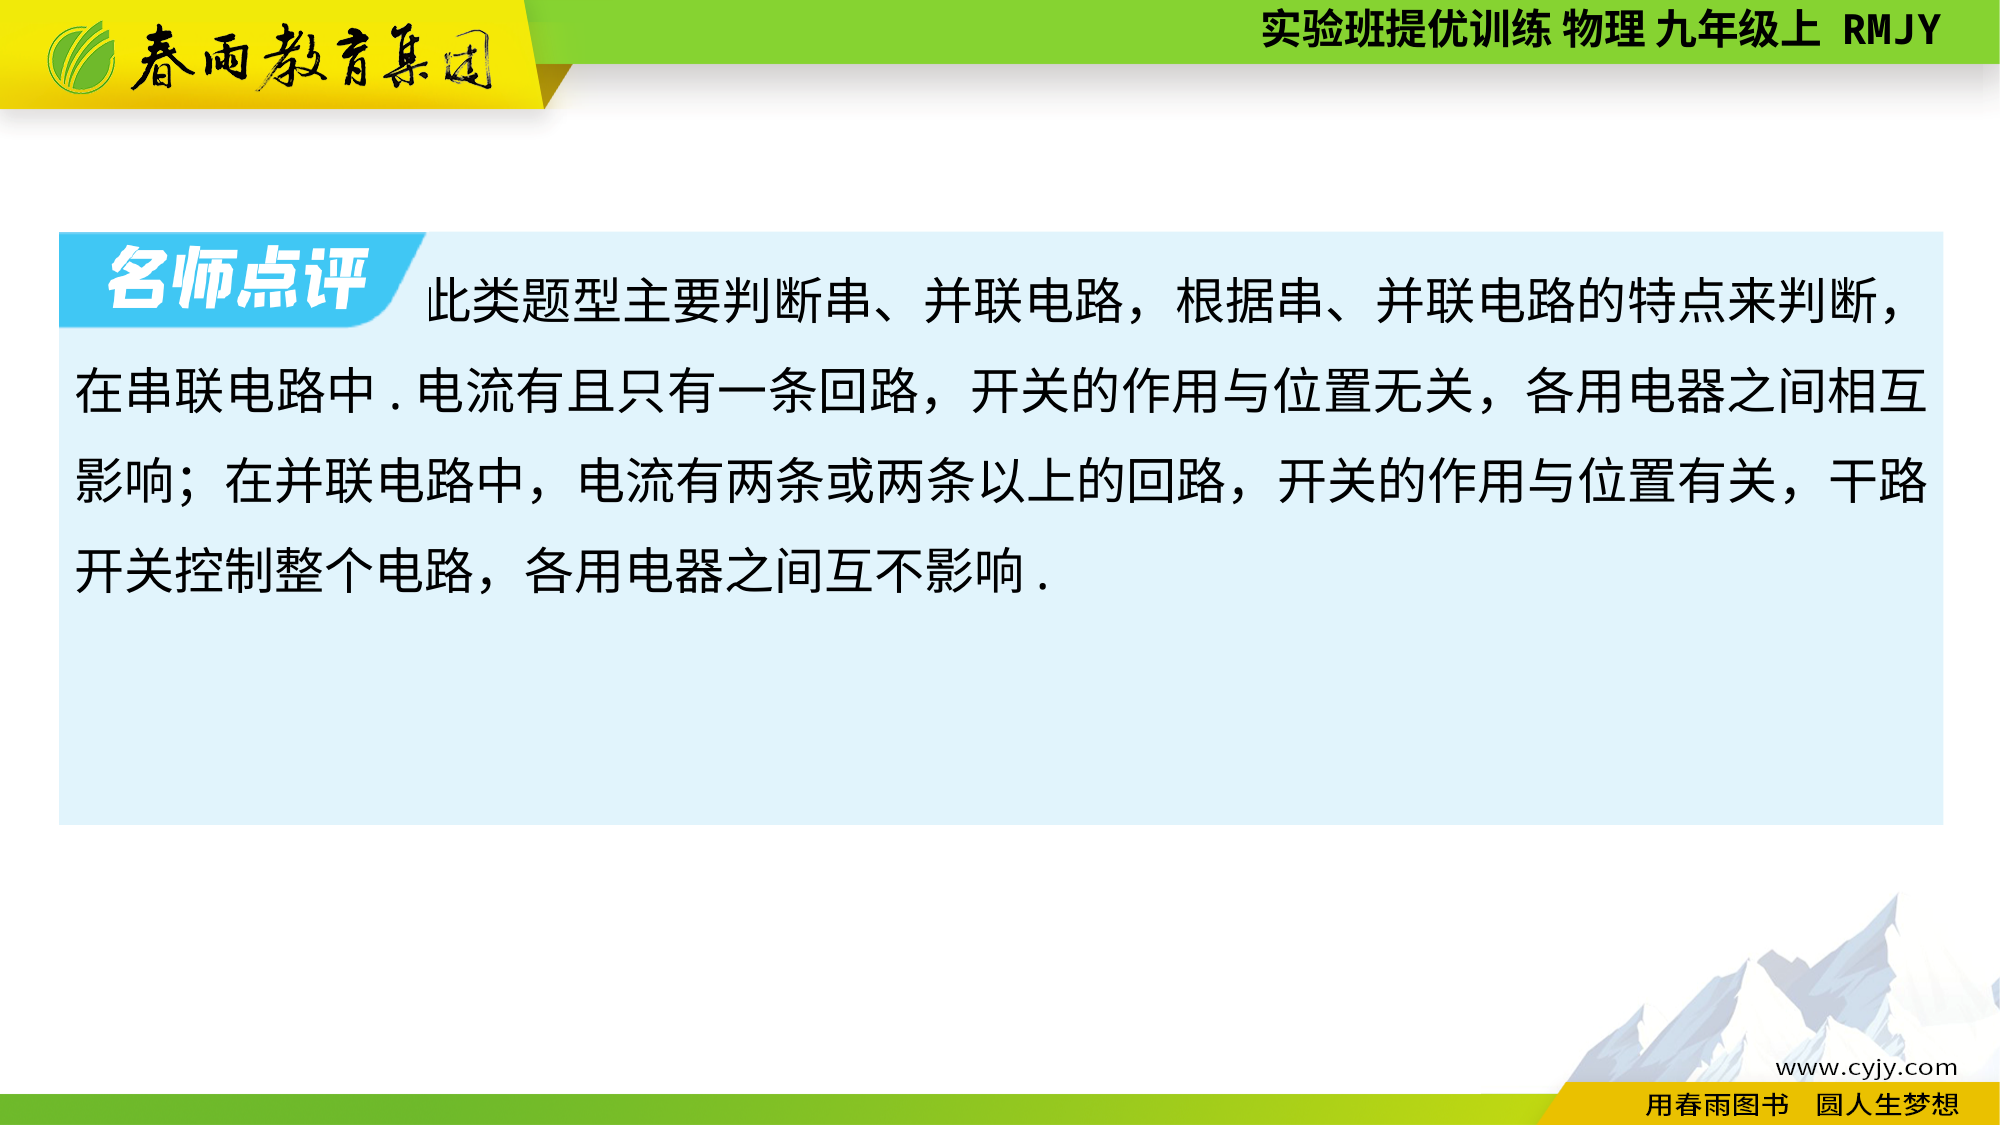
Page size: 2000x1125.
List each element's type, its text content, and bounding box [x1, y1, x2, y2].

picture [0, 0, 2000, 1125]
list 此类题型主要判断串、并联电路，根据串、并联电路的特点来判断，在串联电路中.电流有且只有一条回路，开关的作用与位置无关，各用电器之间相互影响；在并联电路中，电流有两条或两条以上的回路，开关的作用与位置有关，干路开关控制整个电路，各用电器之间互不影响. [59, 231, 1944, 825]
